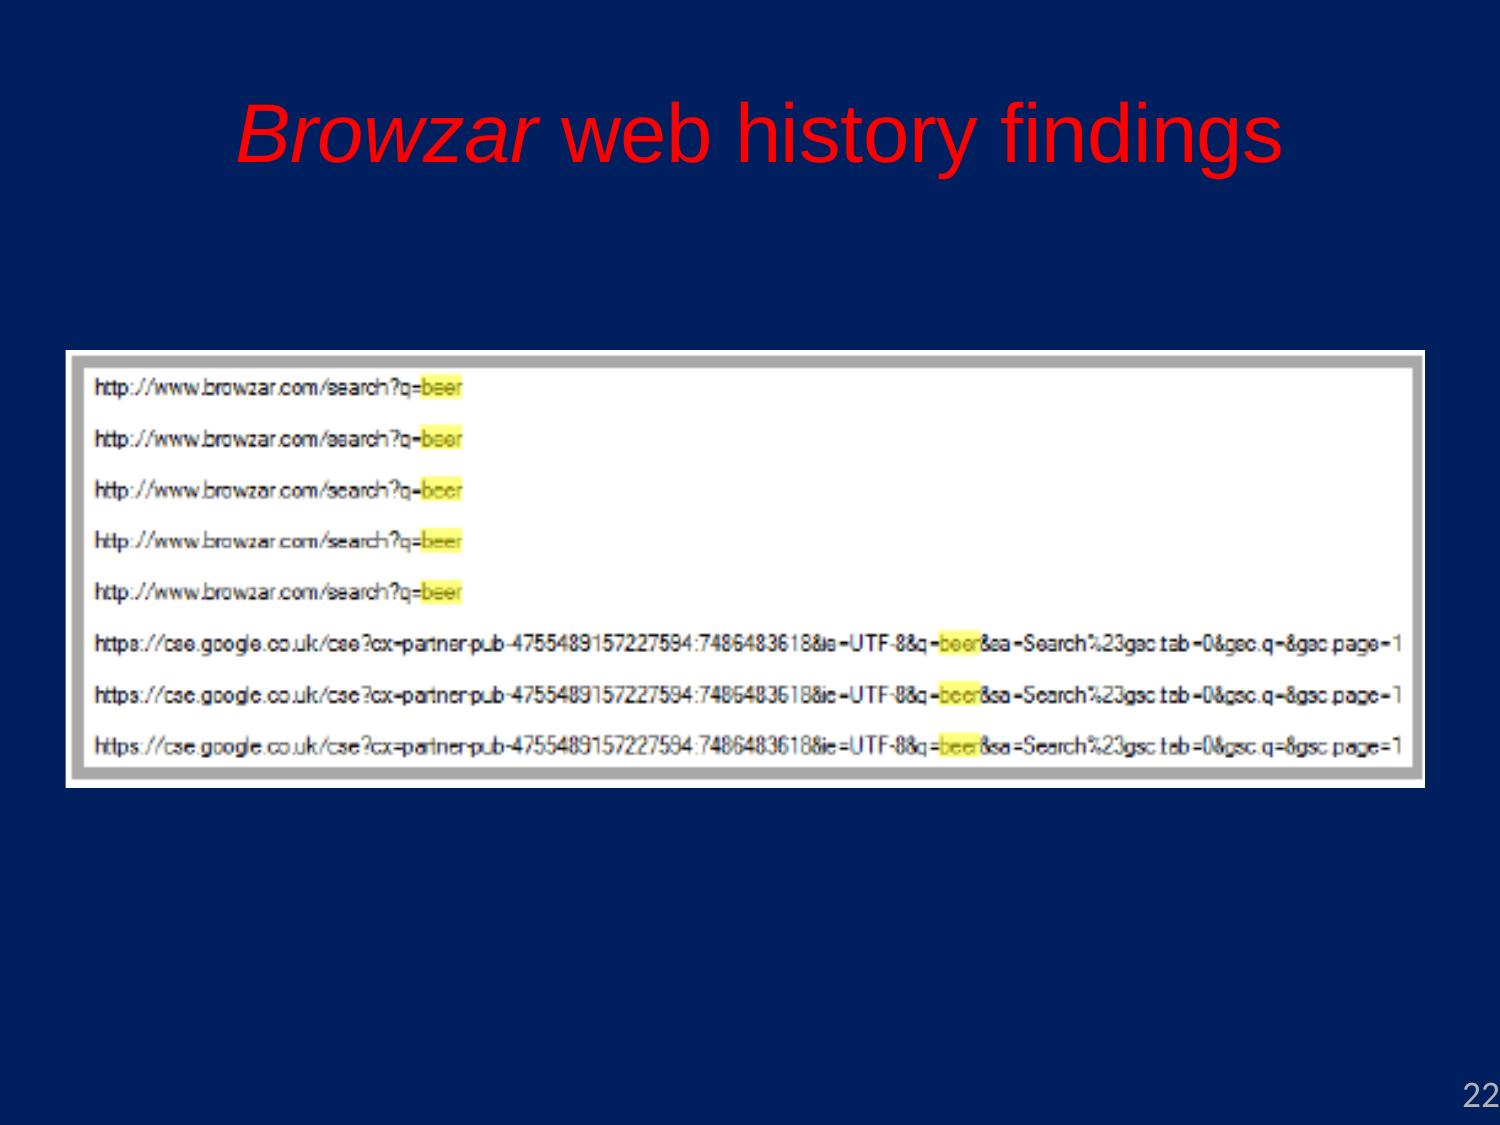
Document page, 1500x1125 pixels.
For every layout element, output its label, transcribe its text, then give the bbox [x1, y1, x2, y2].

title Browzar web history findings [44, 53, 1456, 267]
slide_number 22 [1437, 1069, 1500, 1125]
picture [65, 349, 1426, 788]
